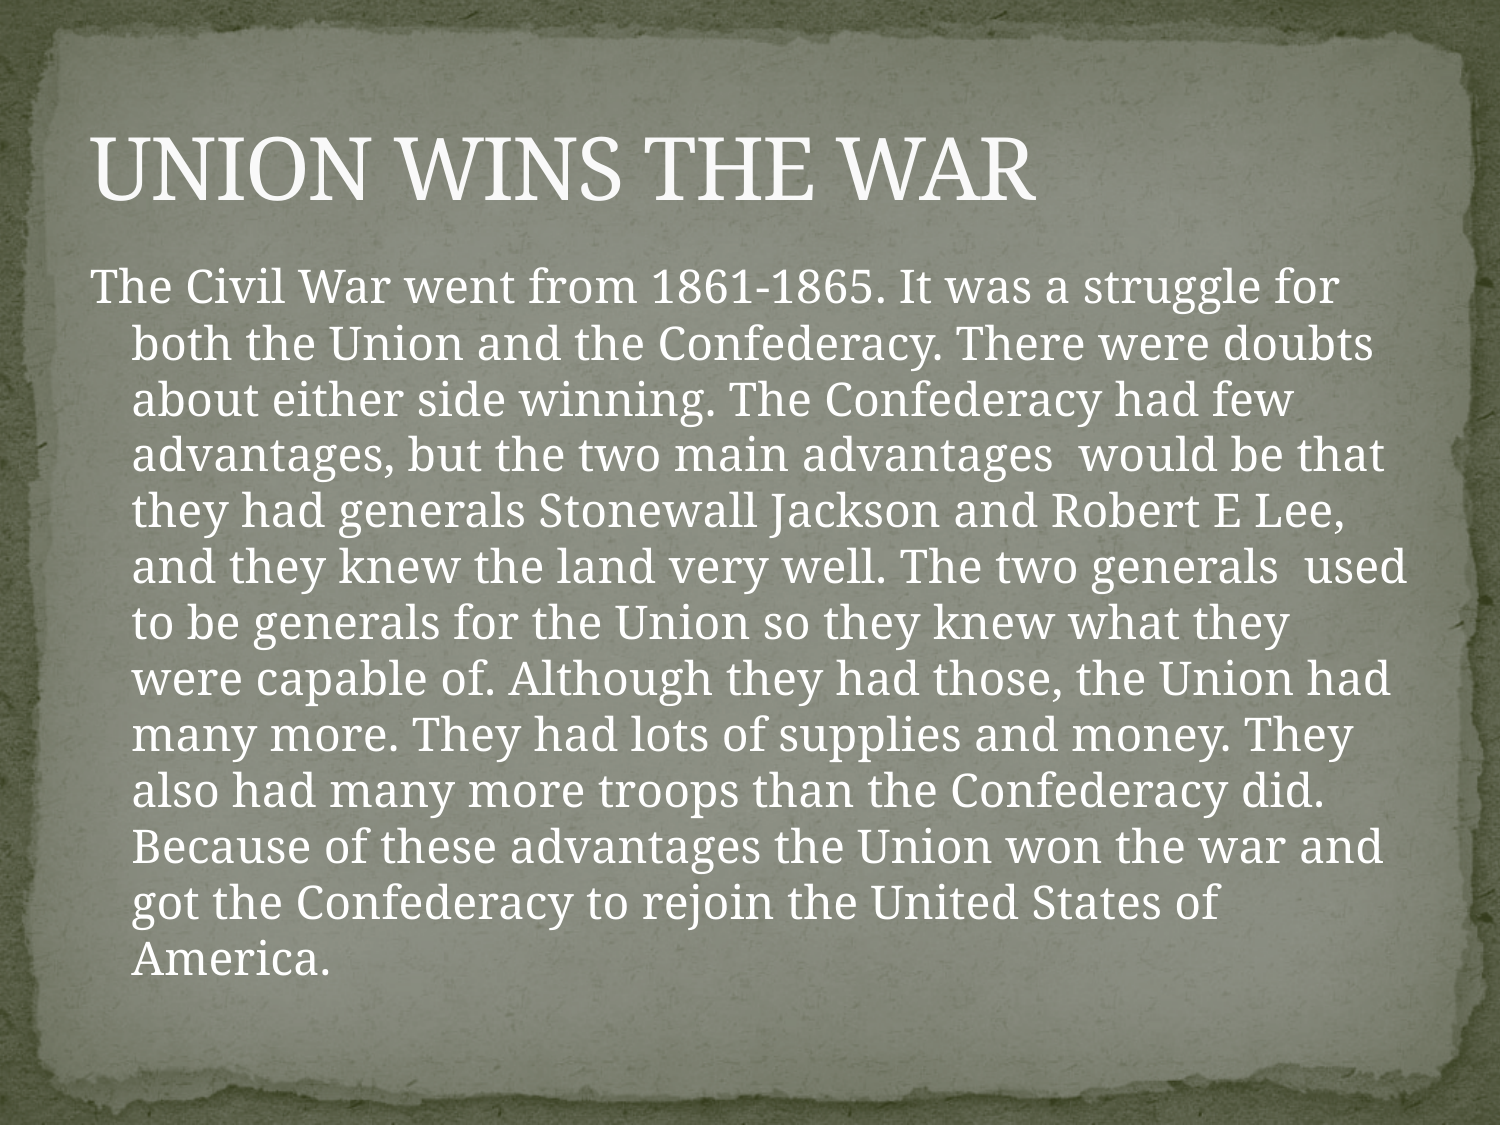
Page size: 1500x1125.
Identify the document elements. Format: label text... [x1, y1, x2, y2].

list The Civil War went from 1861-1865. It was a struggle for both the Union and the Confederacy. There were doubts about either side winning. The Confederacy had few advantages, but the two main advantages would be that they had generals Stonewall Jackson and Robert E Lee, and they knew the land very well. The two generals used to be generals for the Union so they knew what they were capable of. Although they had those, the Union had many more. They had lots of supplies and money. They also had many more troops than the Confederacy did. Because of these advantages the Union won the war and got the Confederacy to rejoin the United States of America. [75, 249, 1425, 1000]
title UNION WINS THE WAR [74, 24, 1425, 225]
